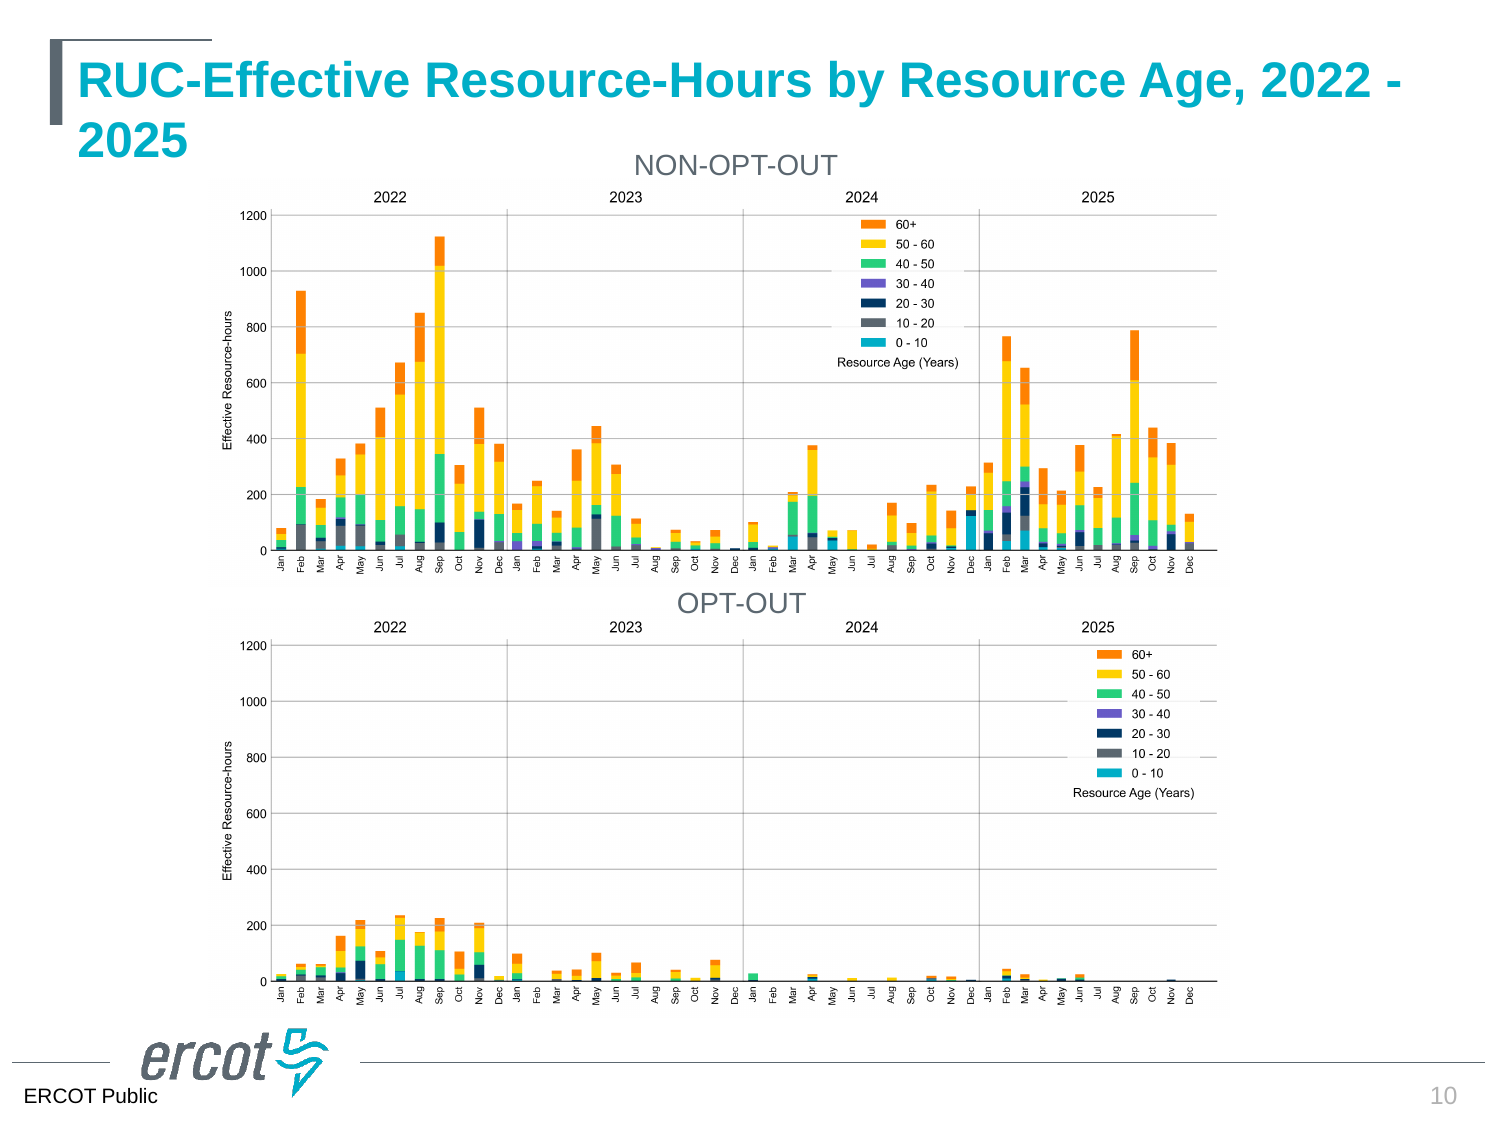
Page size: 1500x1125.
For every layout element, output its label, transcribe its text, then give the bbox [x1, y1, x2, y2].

title RUC-Effective Resource-Hours by Resource Age, 2022 - 2025 [62, 39, 1450, 163]
text_box NON-OPT-OUT [619, 139, 905, 176]
slide_number 10 [1400, 1076, 1488, 1113]
picture [208, 178, 1231, 588]
picture [208, 608, 1231, 1018]
picture [137, 1024, 332, 1100]
text_box OPT-OUT [662, 596, 837, 607]
